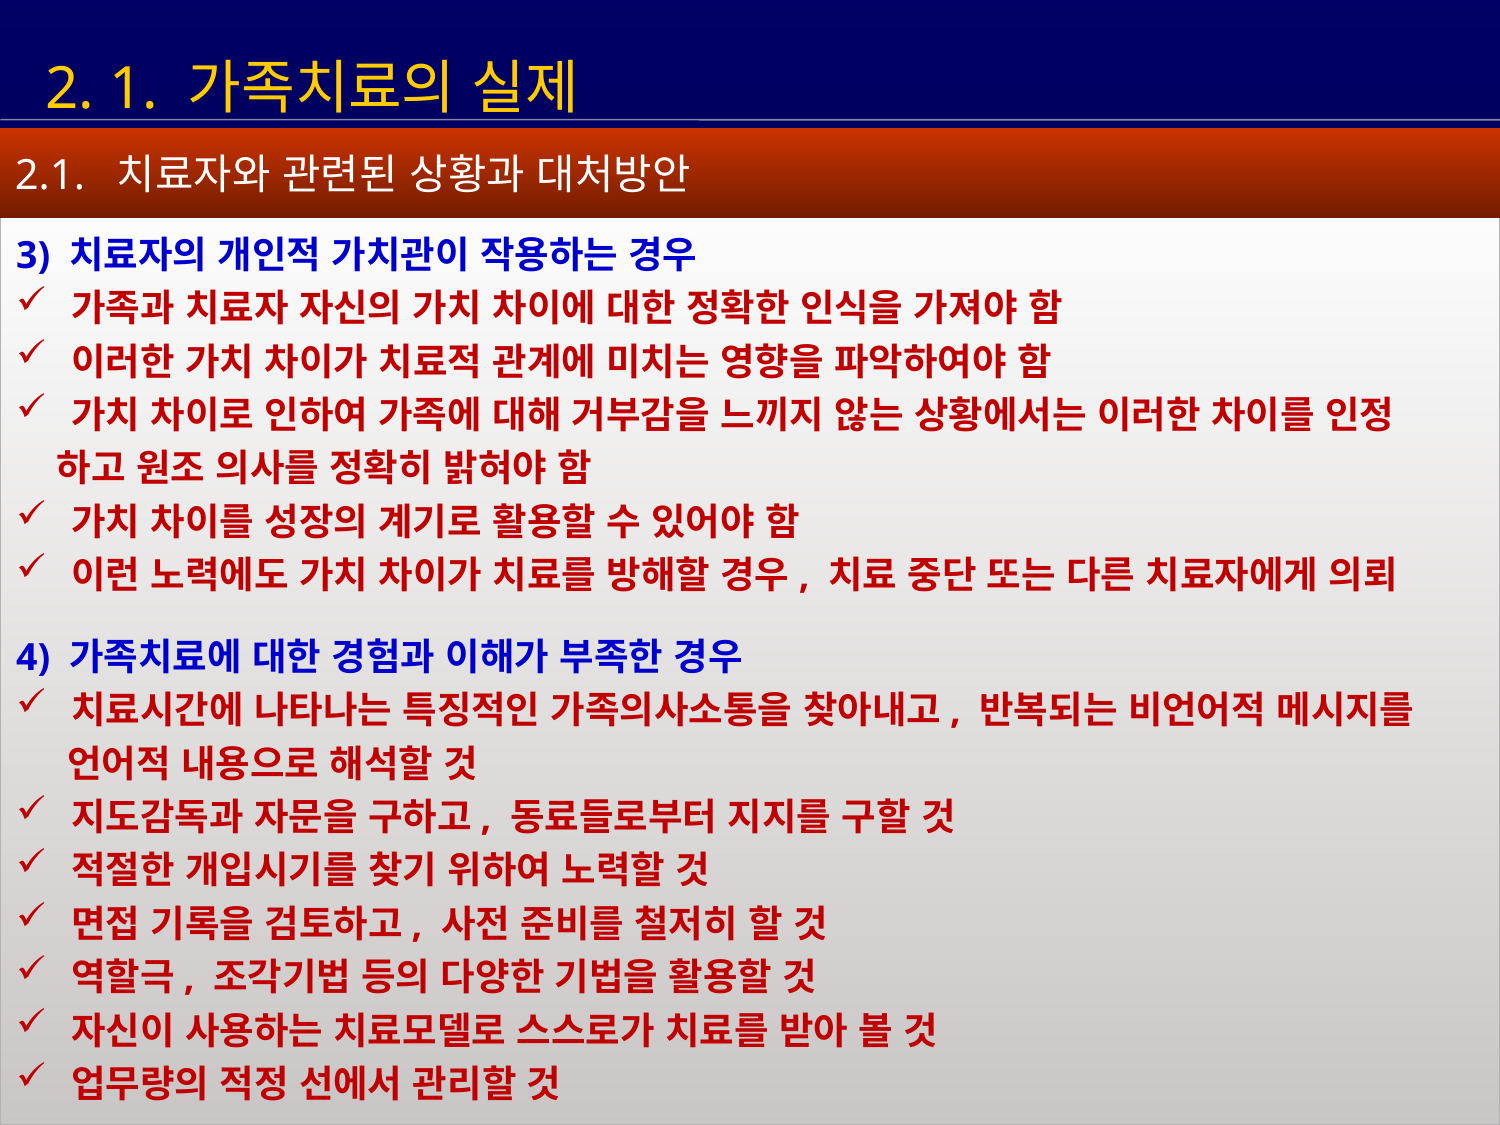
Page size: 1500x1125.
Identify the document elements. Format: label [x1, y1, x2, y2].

text_box [0, 42, 1500, 1125]
